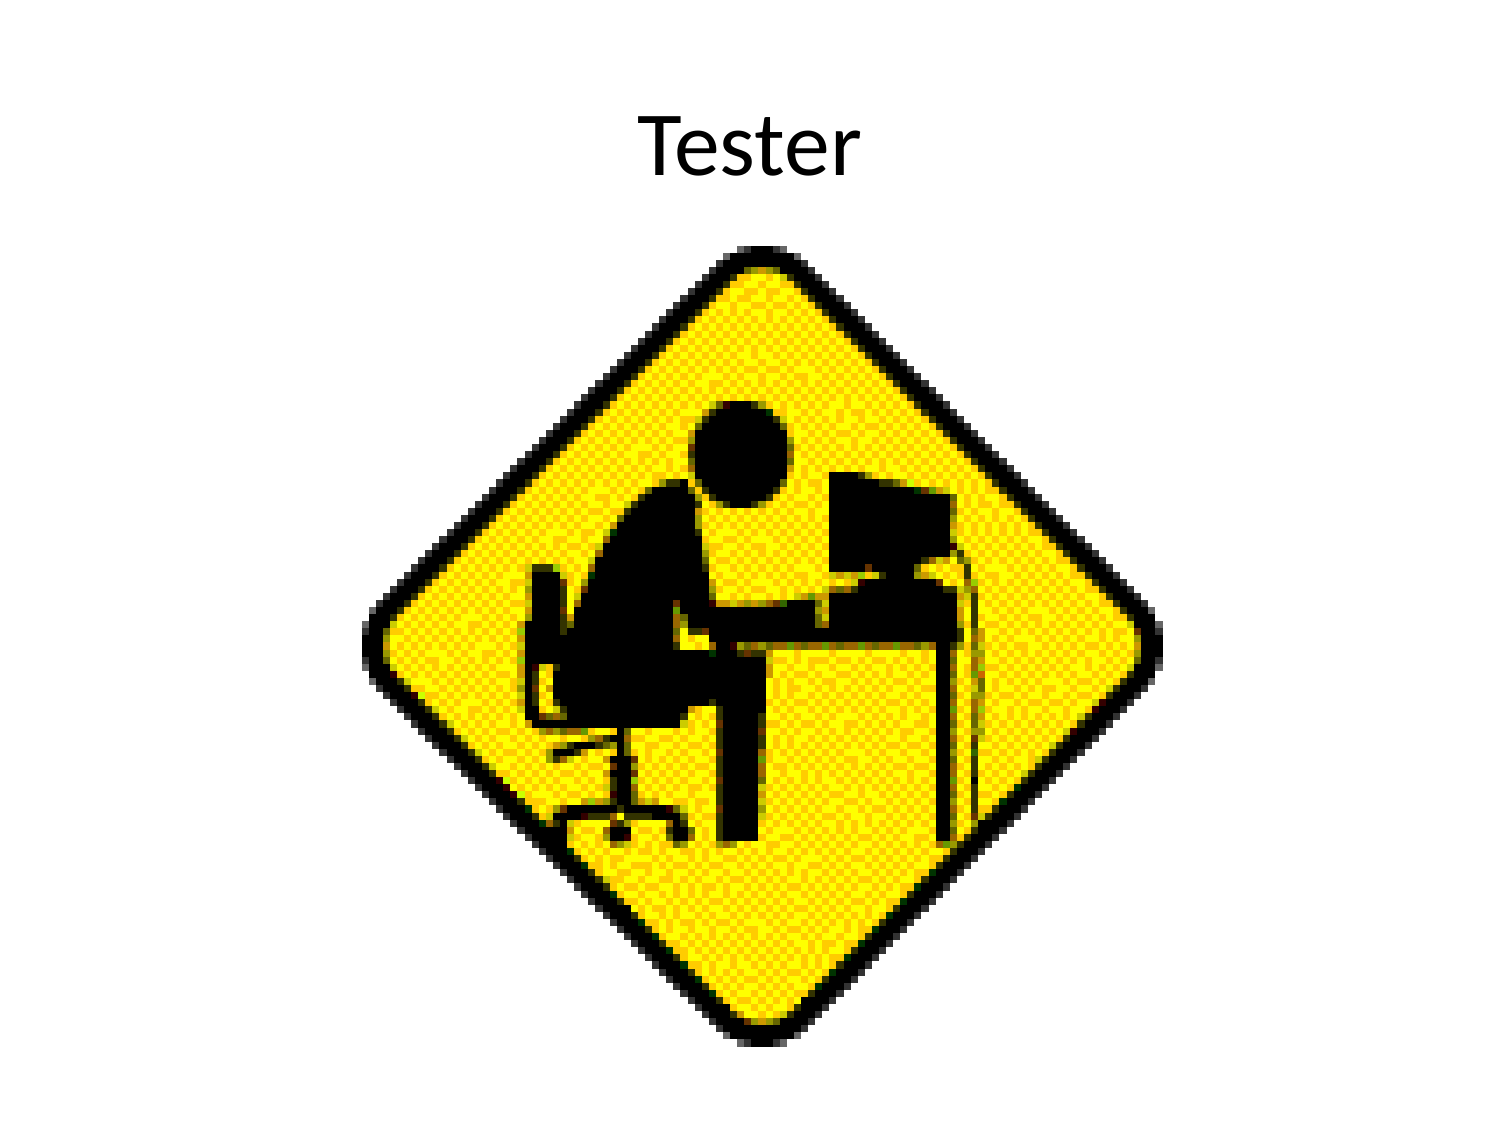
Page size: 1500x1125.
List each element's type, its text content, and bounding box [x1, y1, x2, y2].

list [362, 245, 1163, 1047]
title Tester [75, 45, 1425, 233]
